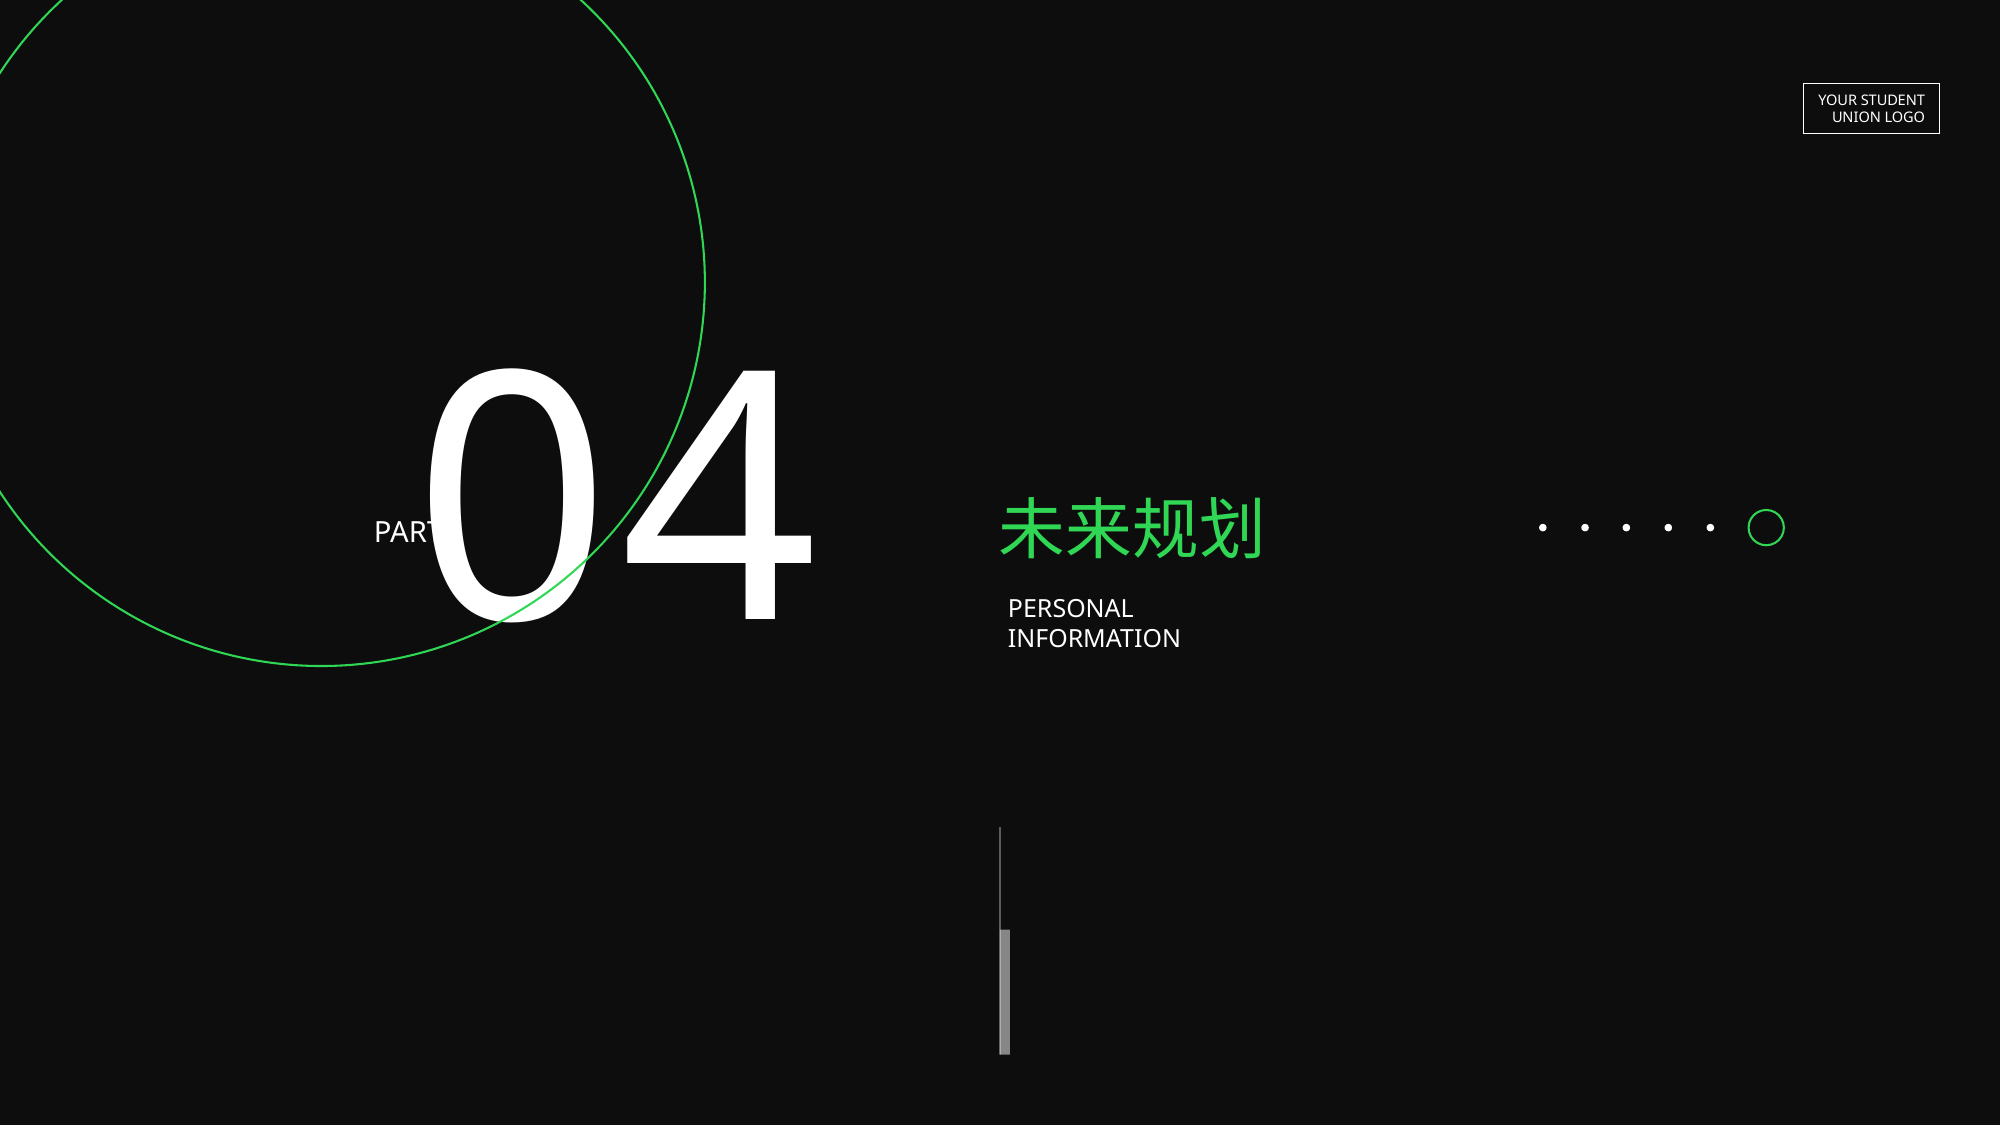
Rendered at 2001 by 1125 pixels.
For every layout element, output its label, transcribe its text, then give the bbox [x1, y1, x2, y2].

text_box 未来规划 [984, 479, 1531, 575]
text_box 0 [377, 566, 583, 697]
text_box PART [273, 506, 544, 556]
text_box 4 [583, 266, 854, 697]
text_box YOUR STUDENT UNION LOGO [1803, 83, 1940, 134]
text_box PERSONAL INFORMATION [993, 585, 1197, 660]
text_box [0, 0, 706, 668]
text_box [1643, 405, 1680, 650]
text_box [999, 827, 1010, 1055]
